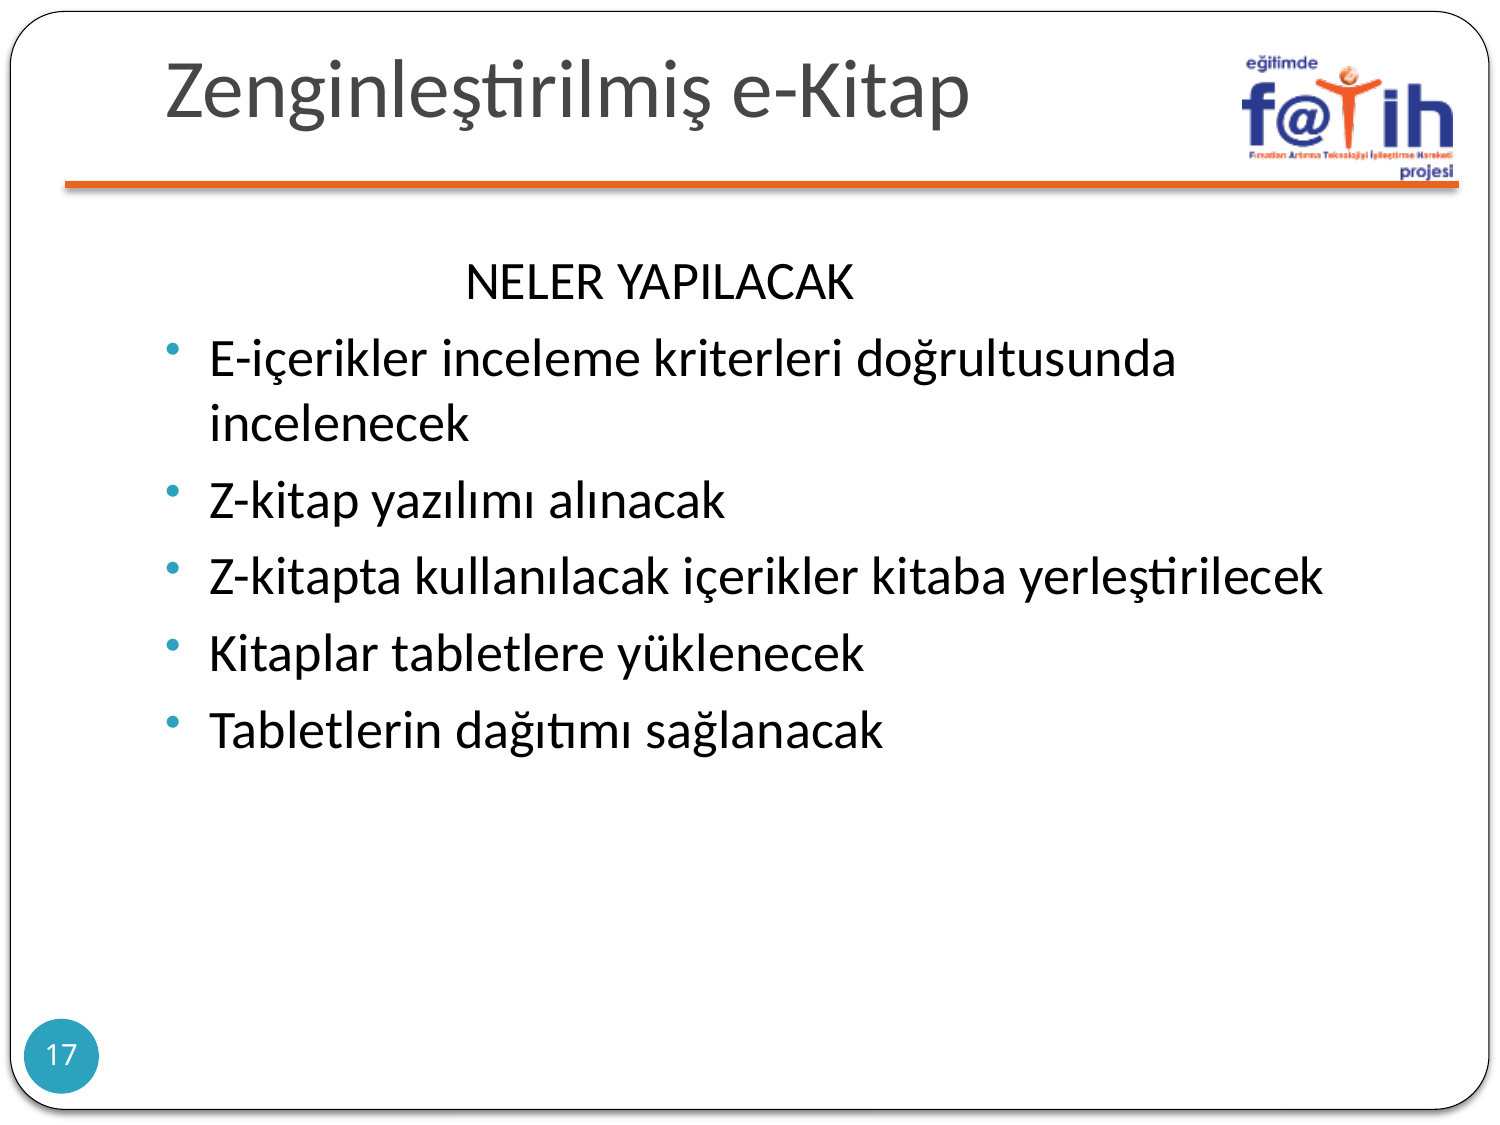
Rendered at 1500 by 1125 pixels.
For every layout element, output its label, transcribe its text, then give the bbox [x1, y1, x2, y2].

slide_number 17 [23, 1018, 99, 1094]
picture [1242, 54, 1453, 182]
title Zenginleştirilmiş e-Kitap [150, 45, 1199, 149]
list NELER YAPILACAK E-içerikler inceleme kriterleri doğrultusunda incelenecek Z-kitap yazılımı alınacak Z-kitapta kullanılacak içerikler kitaba yerleştirilecek Kitaplar tabletlere yüklenecek Tabletlerin dağıtımı sağlanacak [150, 237, 1425, 988]
